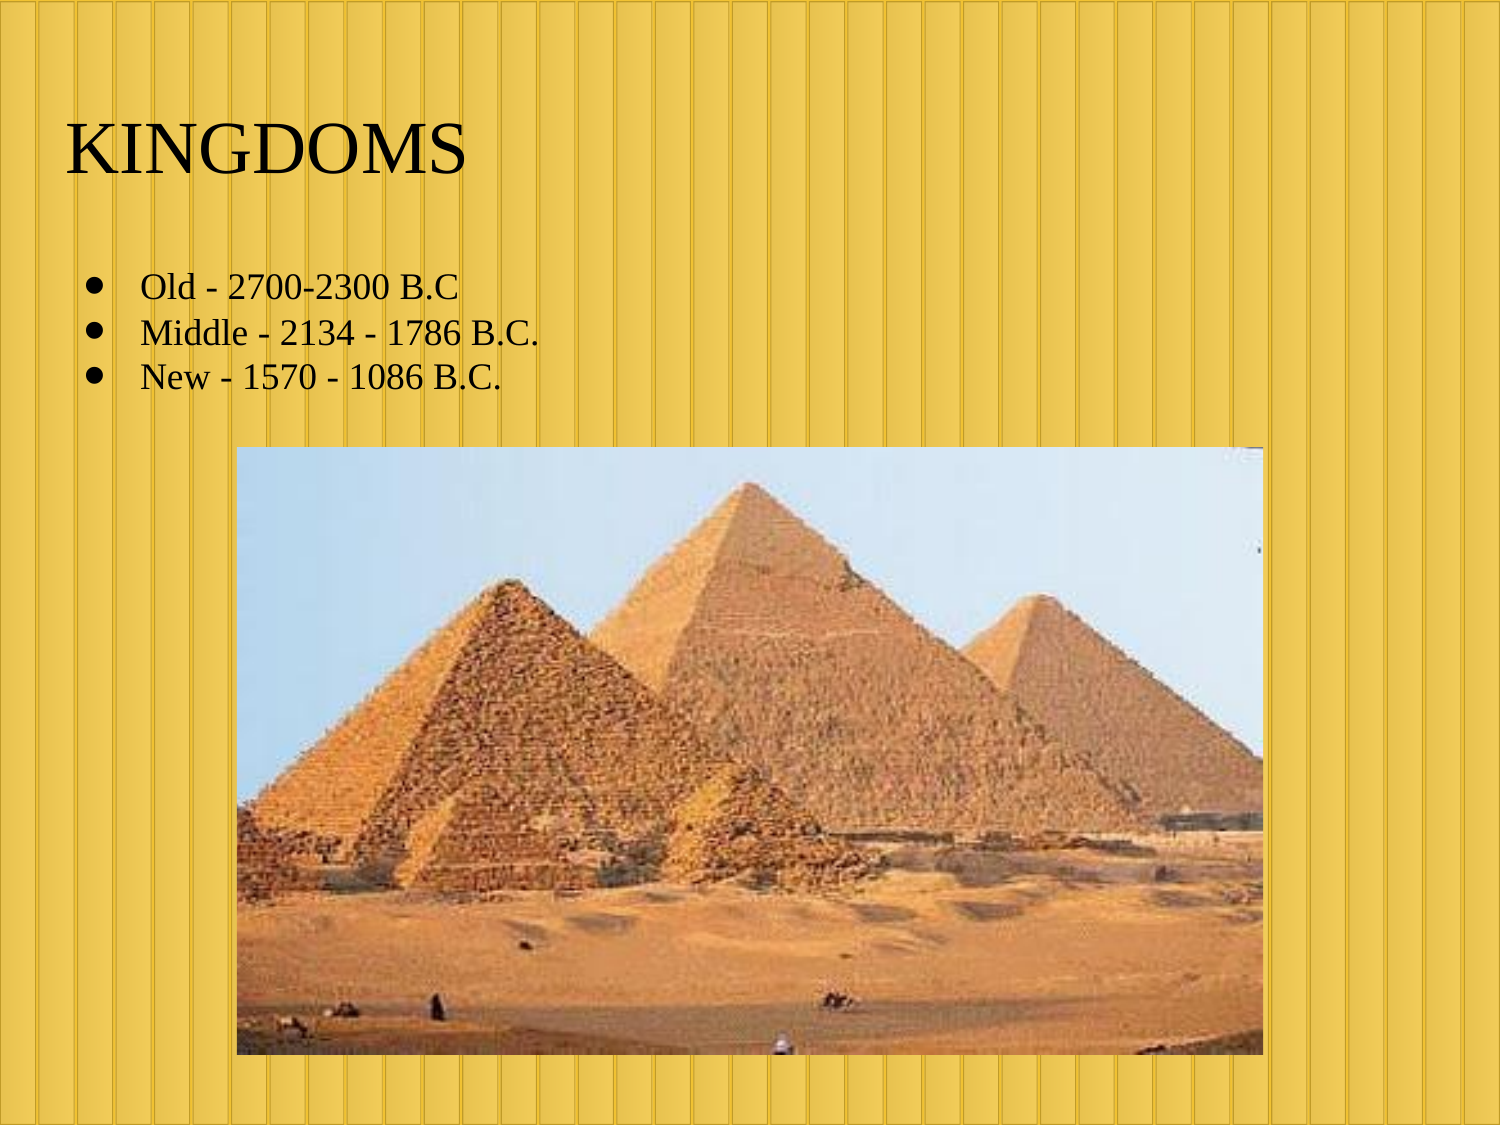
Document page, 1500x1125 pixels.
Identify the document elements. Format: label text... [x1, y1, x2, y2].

title Kingdoms [50, 42, 1475, 246]
list Old - 2700-2300 B.C Middle - 2134 - 1786 B.C. New - 1570 - 1086 B.C. [50, 254, 1475, 908]
text_box [236, 447, 1264, 1055]
